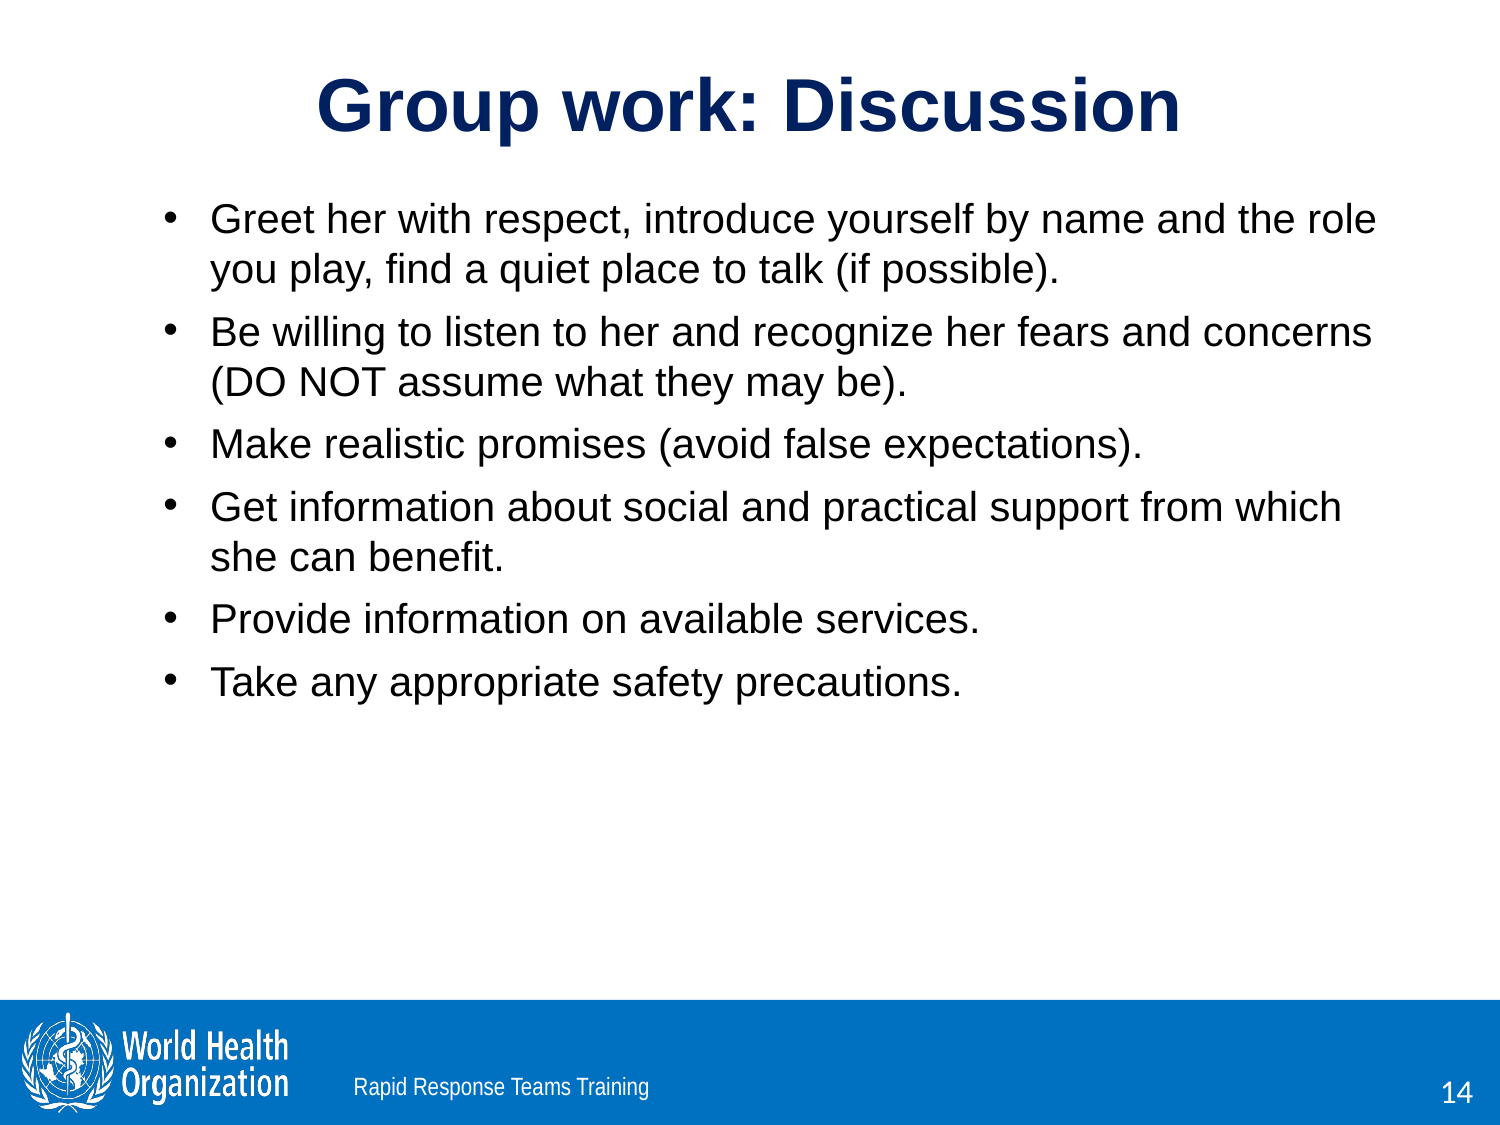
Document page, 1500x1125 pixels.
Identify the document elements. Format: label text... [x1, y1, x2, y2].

picture [21, 1012, 288, 1113]
text_box Greet her with respect, introduce yourself by name and the role you play, find a quiet place to talk (if possible). Be willing to listen to her and recognize her fears and concerns (DO NOT assume what they may be). Make realistic promises (avoid false expectations). Get information about social and practical support from which she can benefit. Provide information on available services. Take any appropriate safety precautions. [148, 184, 1425, 712]
title Group work: Discussion [75, 7, 1425, 195]
